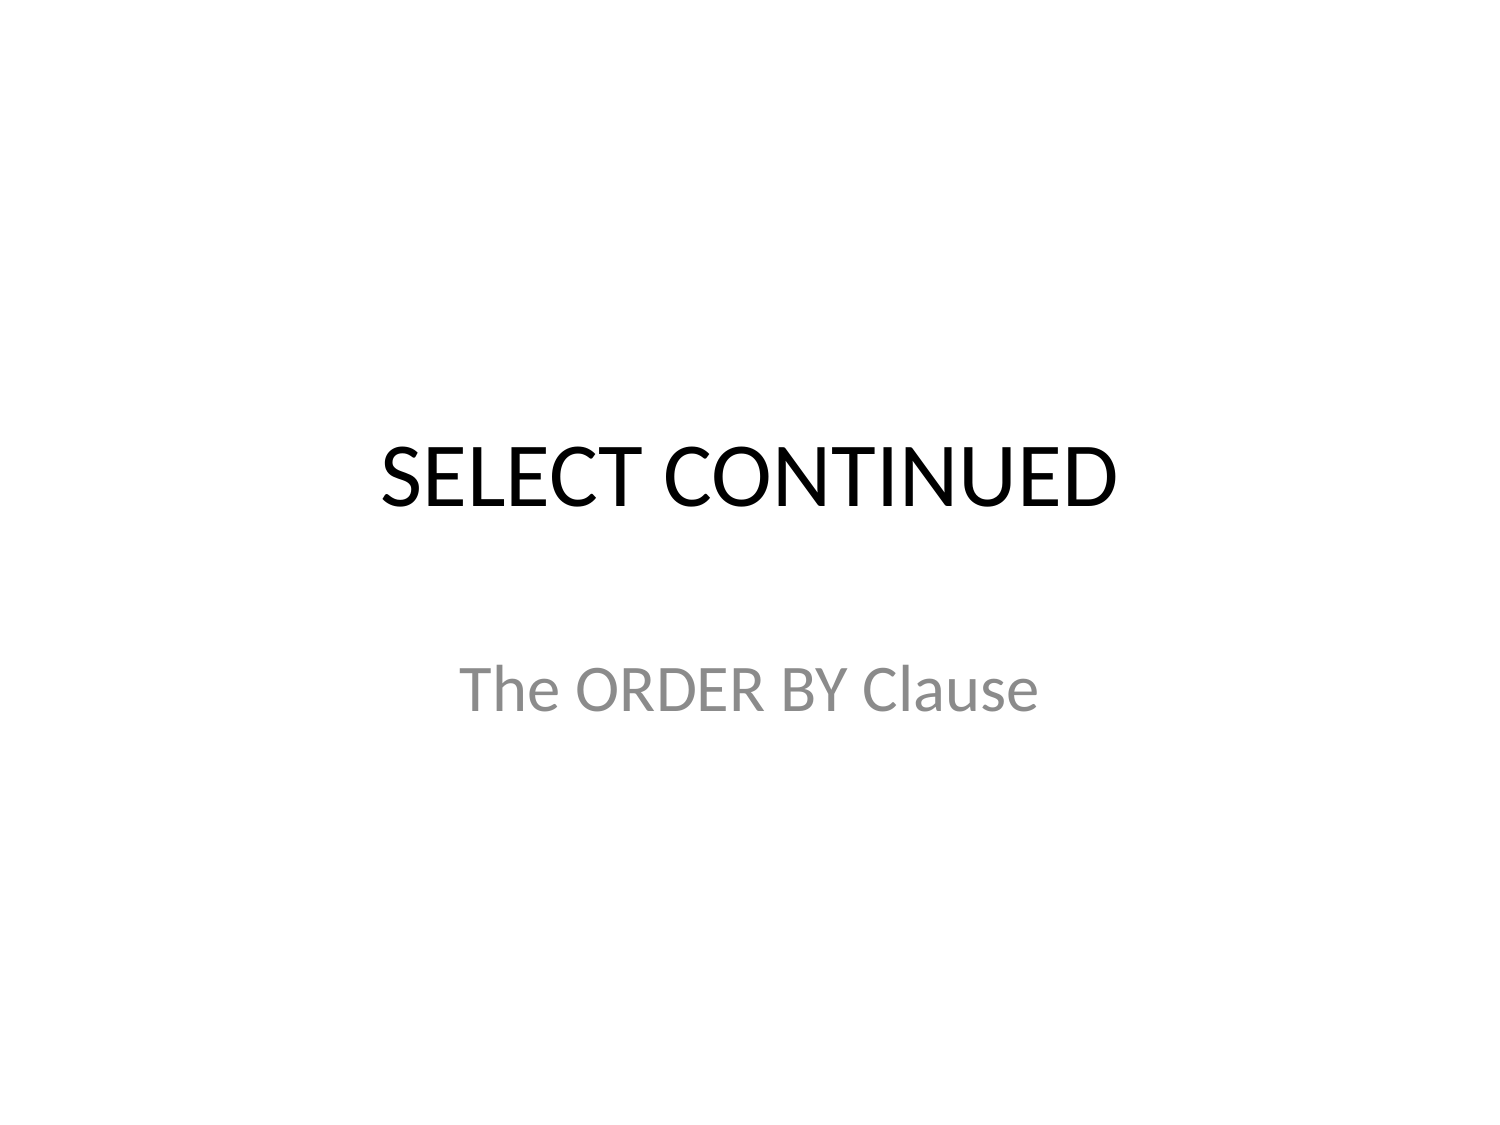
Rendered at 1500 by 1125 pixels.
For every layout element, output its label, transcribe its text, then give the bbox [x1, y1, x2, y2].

subtitle The ORDER BY Clause [225, 637, 1275, 925]
title SELECT CONTINUED [112, 349, 1388, 591]
